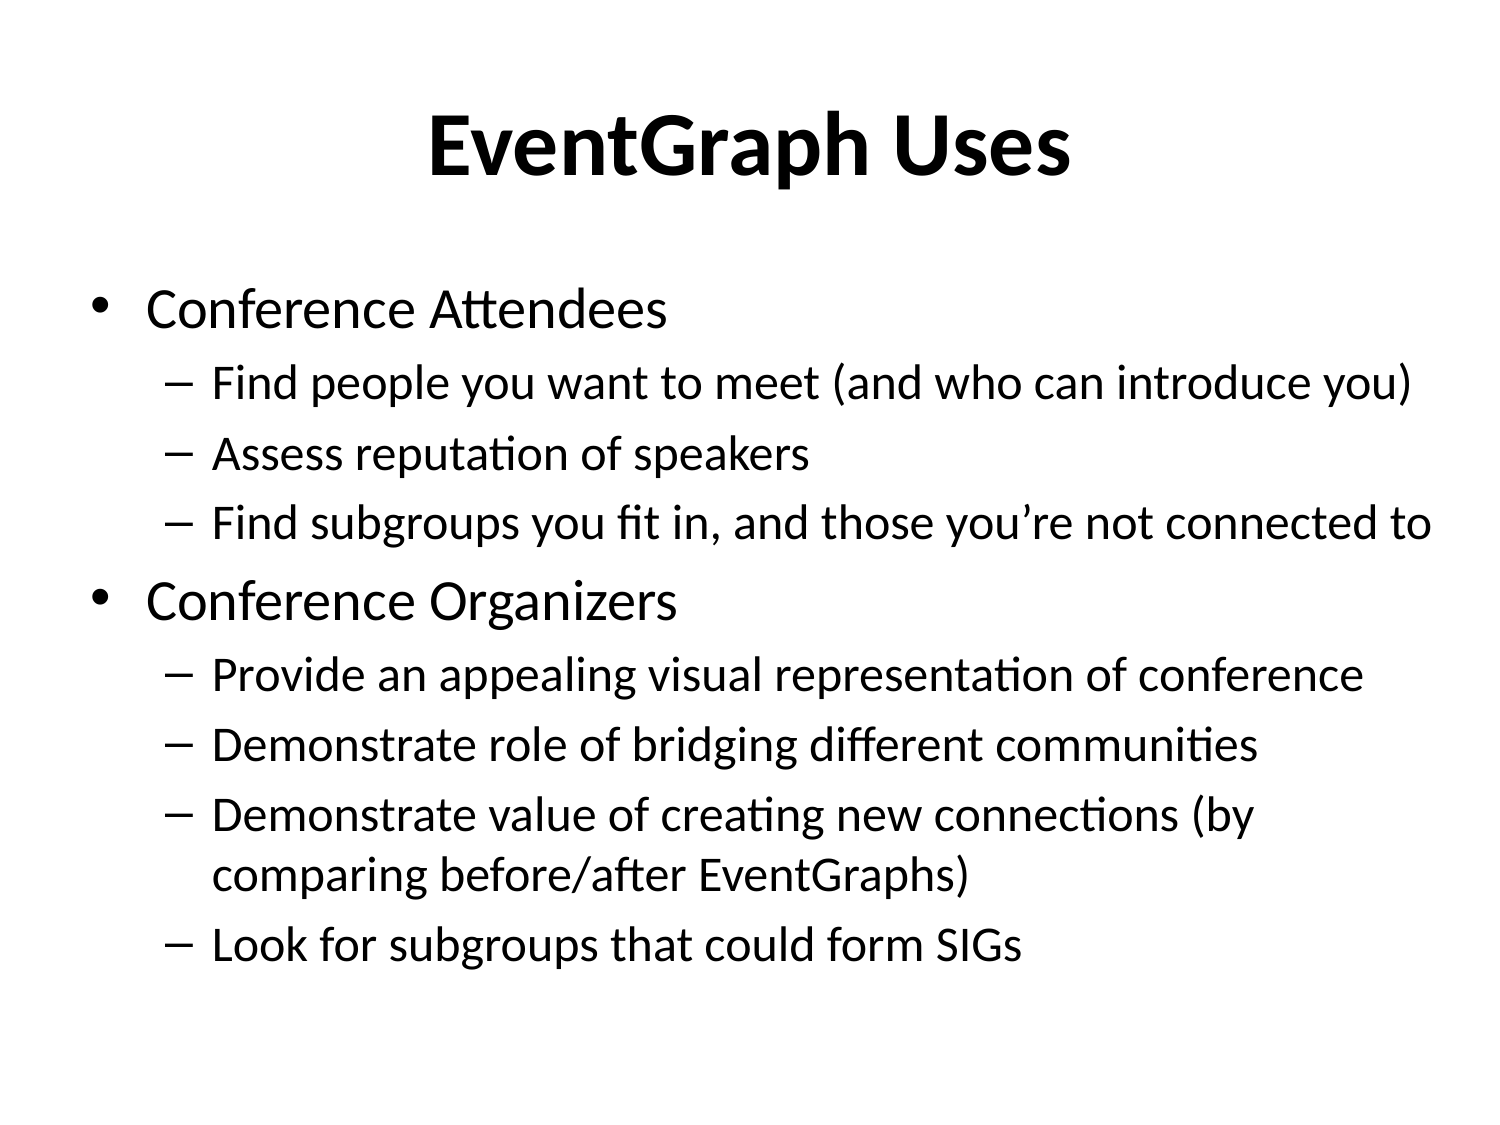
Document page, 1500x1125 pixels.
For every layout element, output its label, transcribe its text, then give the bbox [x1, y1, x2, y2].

list Conference Attendees Find people you want to meet (and who can introduce you) Assess reputation of speakers Find subgroups you fit in, and those you’re not connected to Conference Organizers Provide an appealing visual representation of conference Demonstrate role of bridging different communities Demonstrate value of creating new connections (by comparing before/after EventGraphs) Look for subgroups that could form SIGs [74, 262, 1451, 1006]
title EventGraph Uses [74, 44, 1426, 233]
